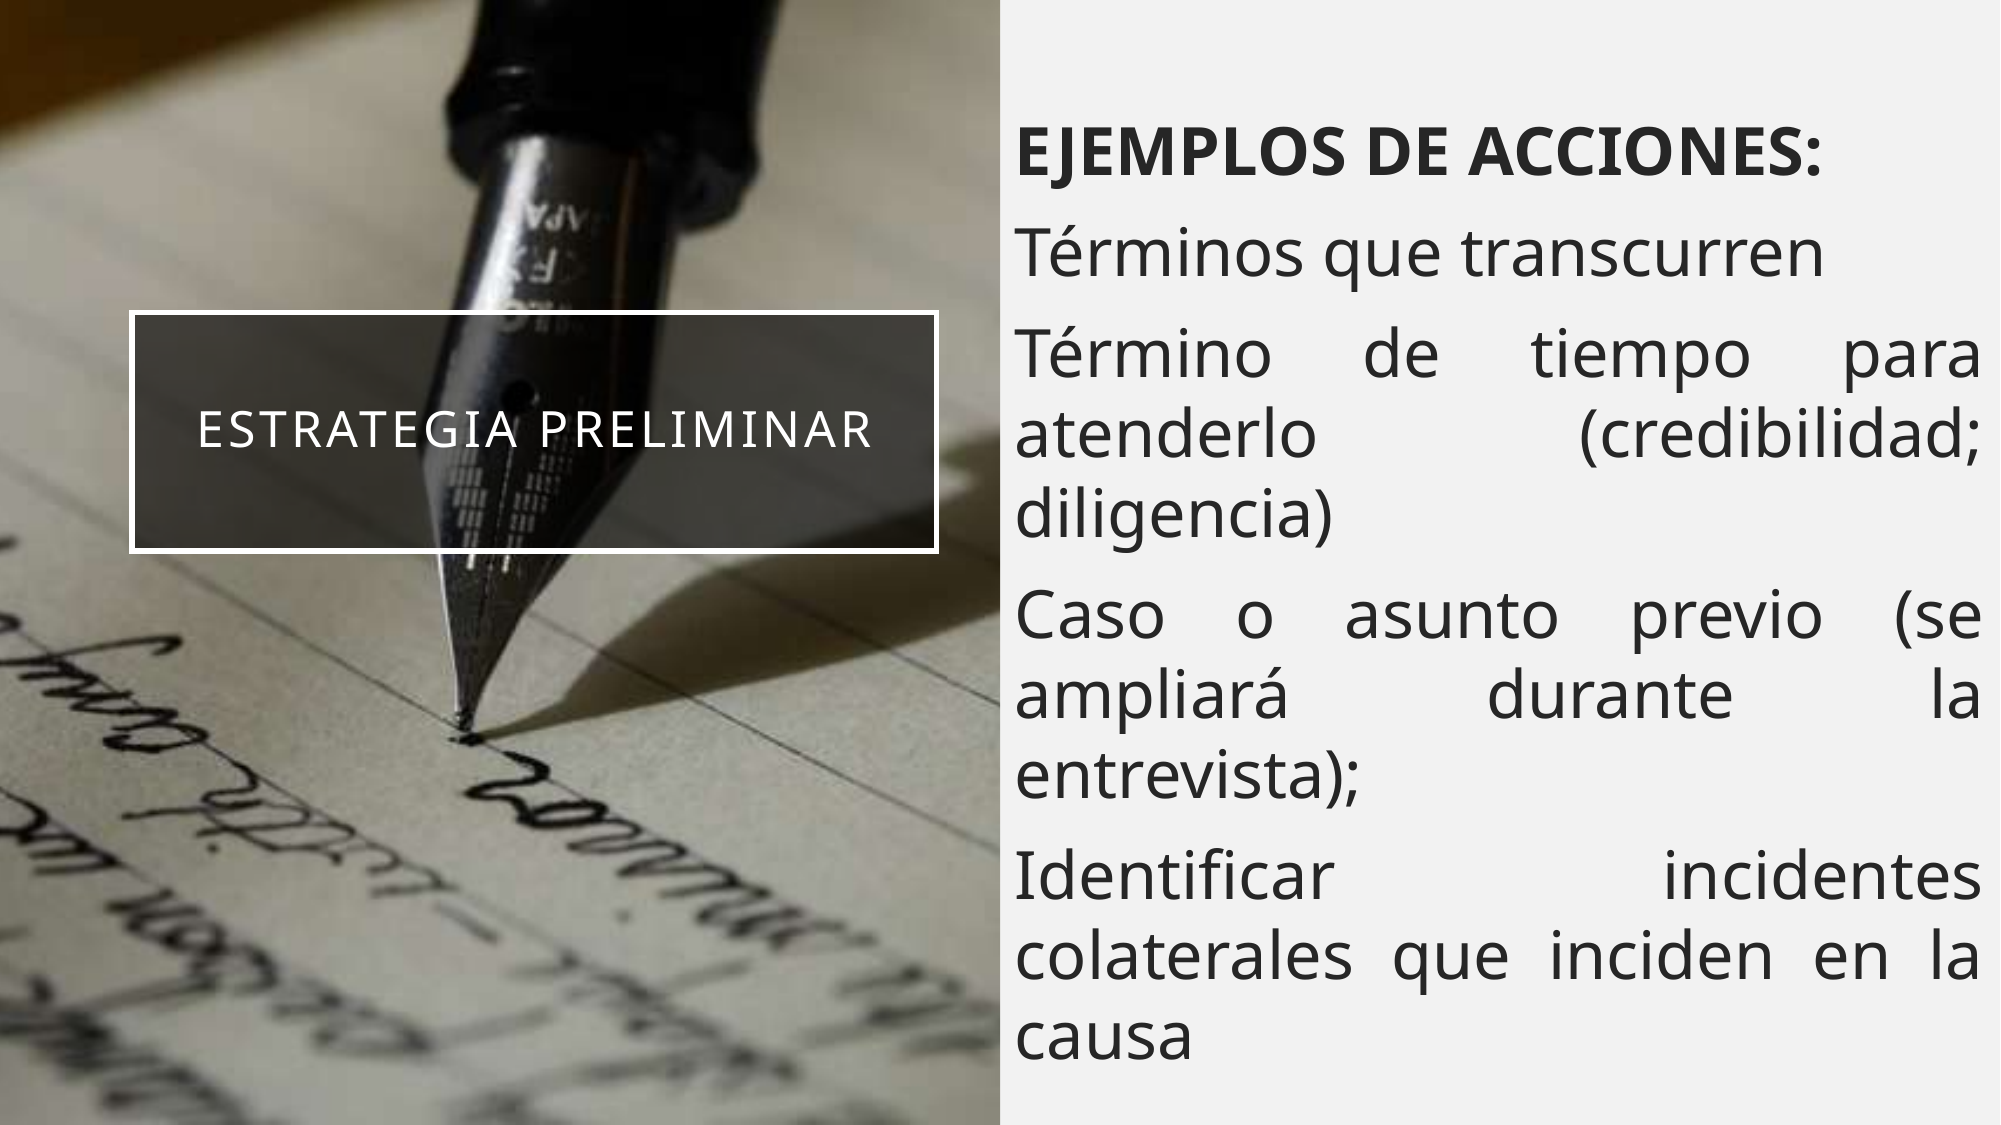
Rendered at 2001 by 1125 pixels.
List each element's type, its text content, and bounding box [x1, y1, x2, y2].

list EJEMPLOS DE ACCIONES: Términos que transcurren Término de tiempo para atenderlo (credibilidad; diligencia) Caso o asunto previo (se ampliará durante la entrevista); Identificar incidentes colaterales que inciden en la causa [1001, 0, 2000, 1125]
picture [0, 0, 1001, 1125]
